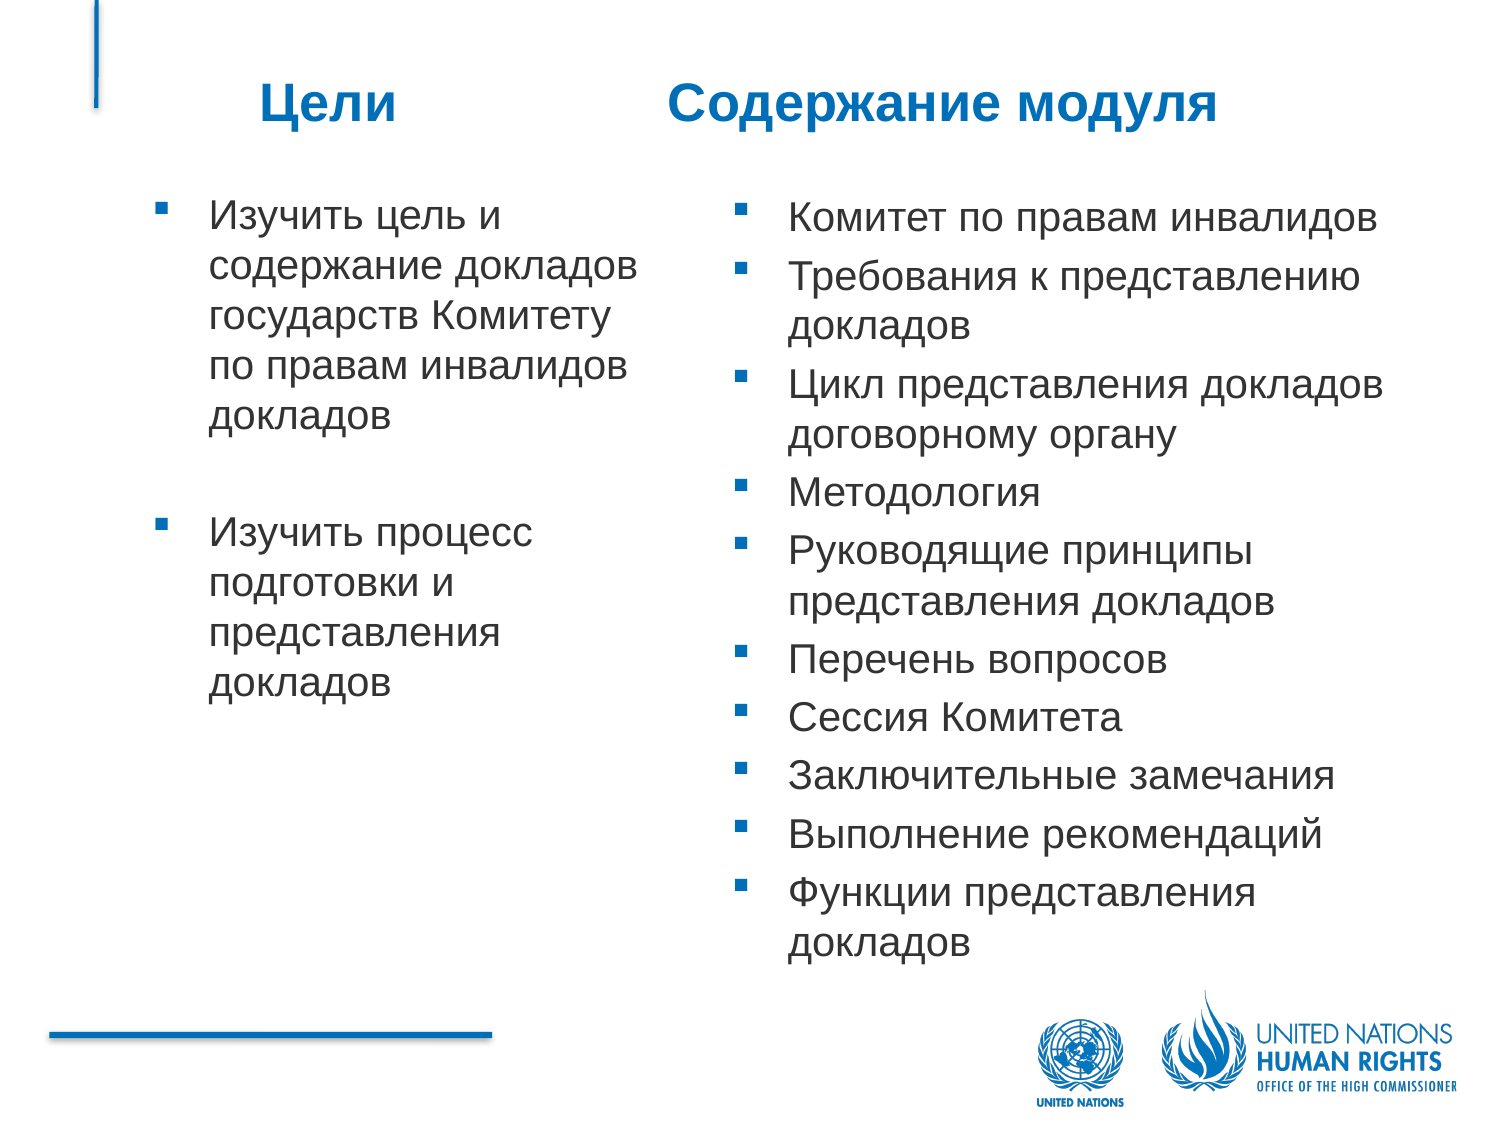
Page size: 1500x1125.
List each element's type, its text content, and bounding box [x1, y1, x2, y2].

text_box Содержание модуля [653, 60, 1235, 140]
text_box Изучить цель и содержание докладов государств Комитету по правам инвалидов докладов Изучить процесс подготовки и представления докладов [137, 180, 675, 783]
text_box Цели [244, 60, 413, 140]
text_box Комитет по правам инвалидов Требования к представлению докладов Цикл представления докладов договорному органу Методология Руководящие принципы представления докладов Перечень вопросов Сессия Комитета Заключительные замечания Выполнение рекомендаций Функции представления докладов [716, 182, 1461, 1113]
